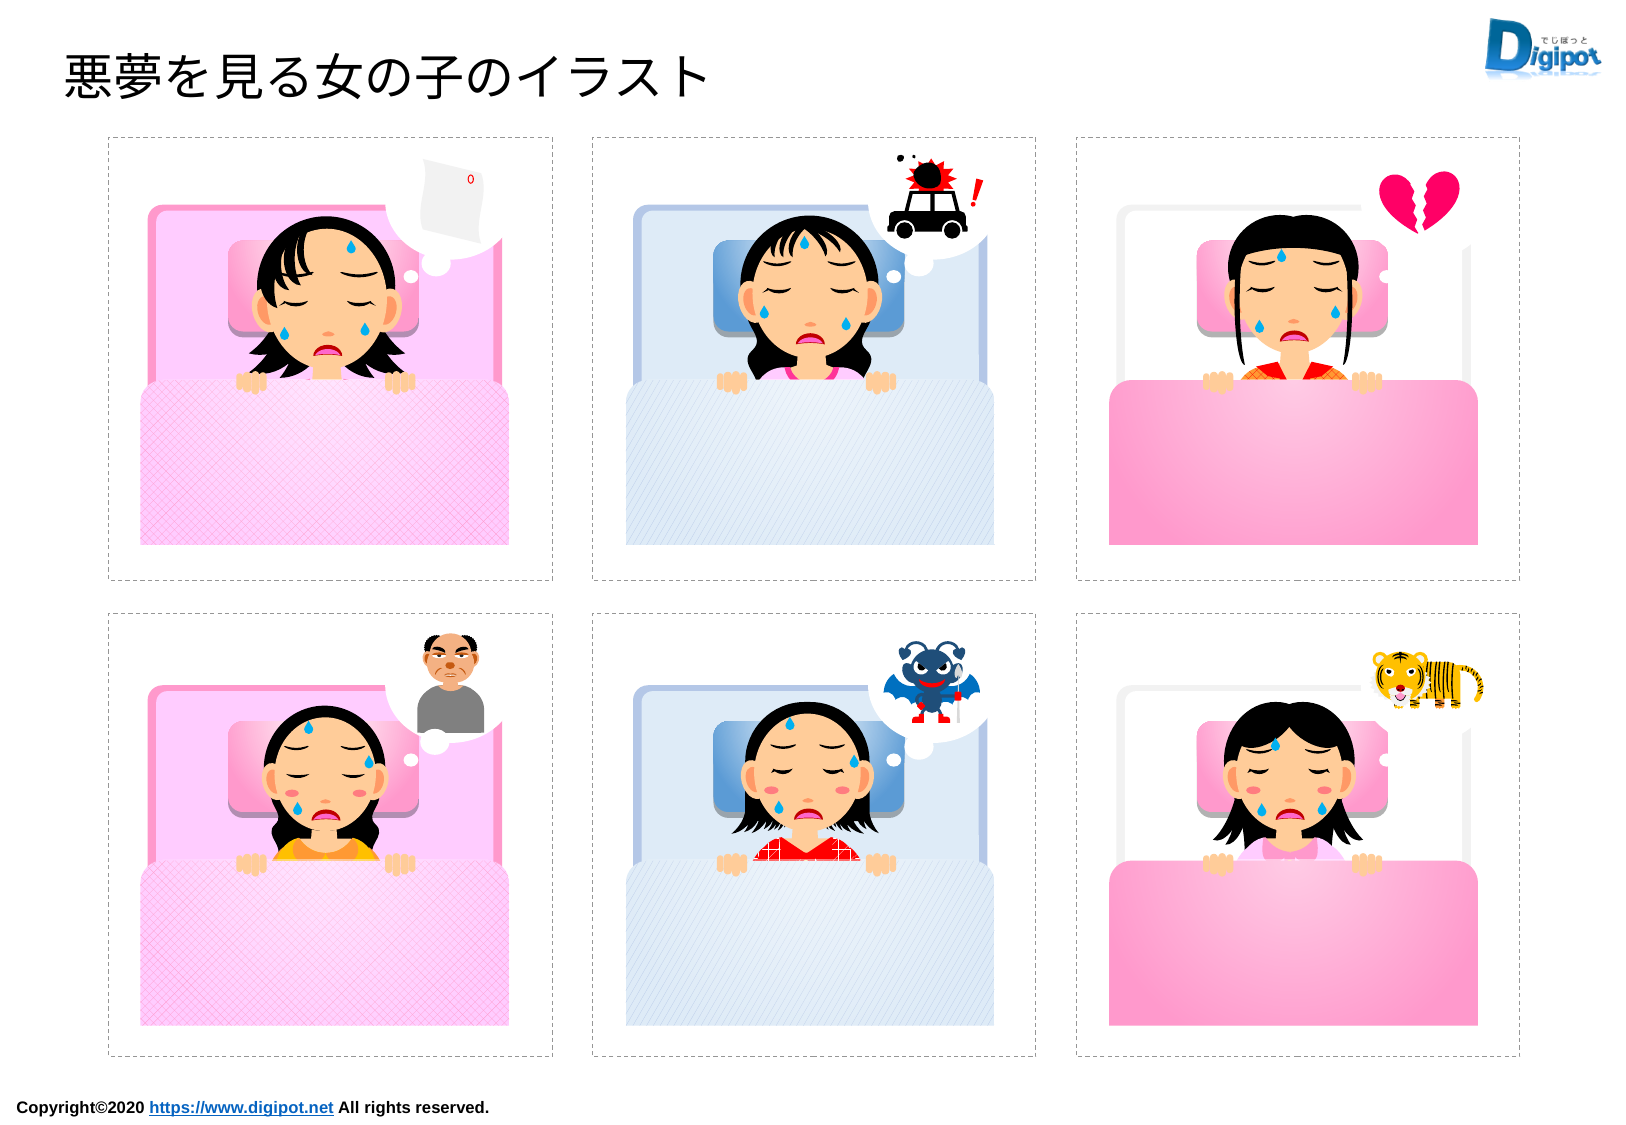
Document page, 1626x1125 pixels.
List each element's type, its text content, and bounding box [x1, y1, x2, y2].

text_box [140, 143, 517, 545]
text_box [140, 626, 517, 1026]
picture [1485, 18, 1602, 82]
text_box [1109, 143, 1492, 545]
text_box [625, 626, 1000, 1026]
text_box 悪夢を見る女の子のイラスト [49, 38, 728, 113]
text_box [625, 143, 1000, 545]
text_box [1109, 626, 1492, 1026]
